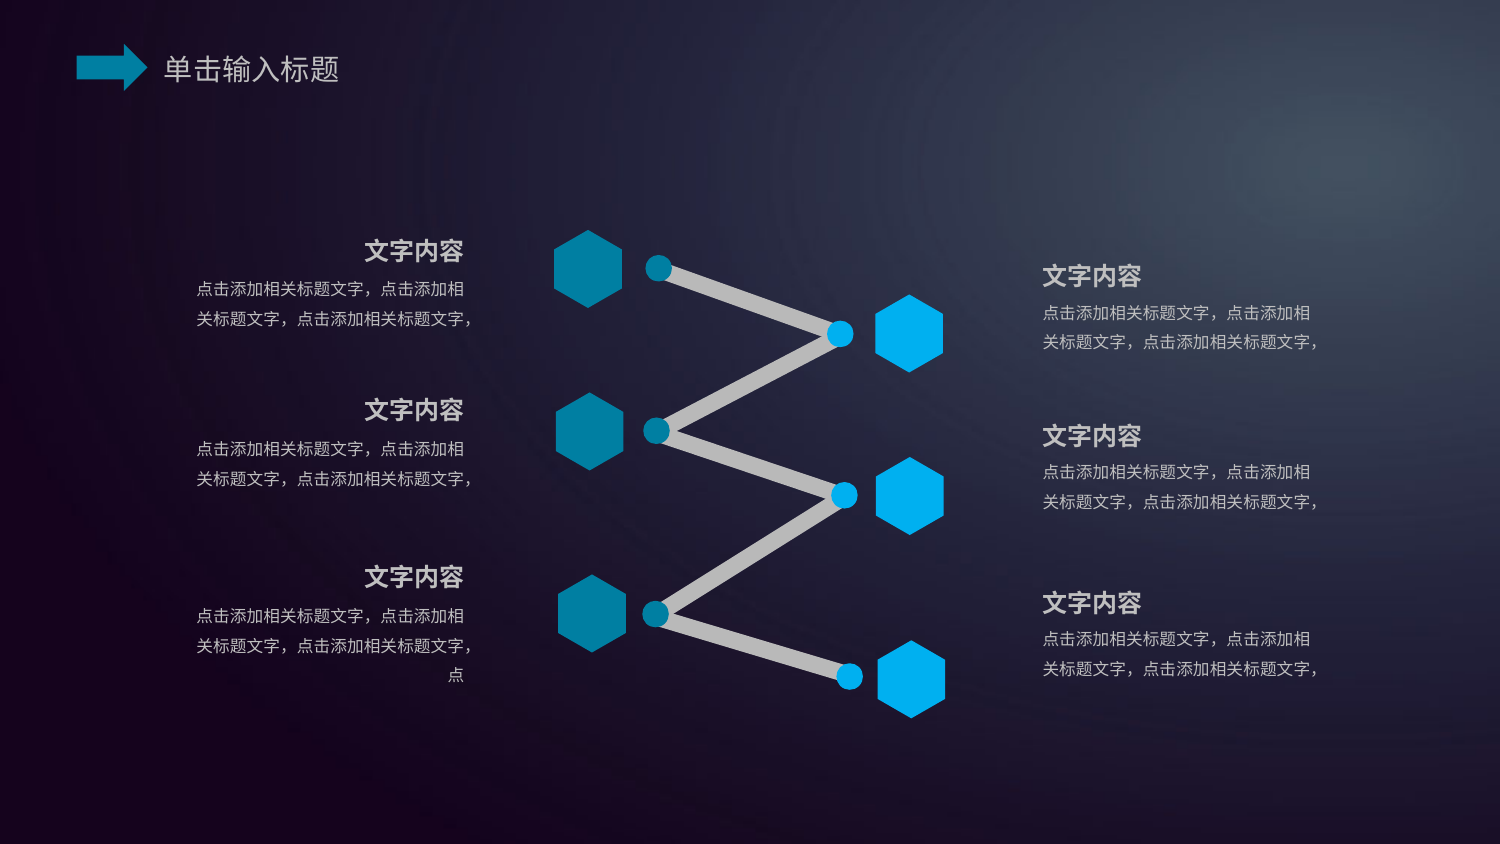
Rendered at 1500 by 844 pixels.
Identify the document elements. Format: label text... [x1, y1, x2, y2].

picture [0, 0, 1500, 844]
text_box 文字内容 [1032, 414, 1154, 456]
text_box [642, 600, 669, 628]
text_box 点击添加相关标题文字，点击添加相关标题文字，点击添加相关标题文字，点 [173, 590, 476, 691]
text_box 文字内容 [1032, 255, 1154, 296]
text_box [877, 640, 946, 719]
text_box [555, 392, 624, 471]
text_box 点击添加相关标题文字，点击添加相关标题文字，点击添加相关标题文字， [1031, 287, 1333, 358]
text_box [875, 456, 944, 536]
text_box 点击添加相关标题文字，点击添加相关标题文字，点击添加相关标题文字， [173, 423, 476, 494]
text_box 点击添加相关标题文字，点击添加相关标题文字，点击添加相关标题文字， [1031, 446, 1333, 518]
text_box [645, 254, 672, 282]
text_box [875, 294, 943, 373]
text_box 文字内容 [353, 556, 475, 598]
text_box 点击添加相关标题文字，点击添加相关标题文字，点击添加相关标题文字， [173, 263, 476, 334]
text_box [831, 482, 858, 509]
text_box [558, 574, 626, 653]
text_box 文字内容 [1032, 581, 1154, 623]
text_box [836, 663, 863, 690]
text_box [827, 320, 854, 348]
text_box [554, 229, 622, 308]
text_box 点击添加相关标题文字，点击添加相关标题文字，点击添加相关标题文字， [1031, 613, 1333, 685]
text_box [643, 417, 670, 444]
text_box 文字内容 [353, 389, 475, 431]
text_box 文字内容 [353, 229, 475, 271]
